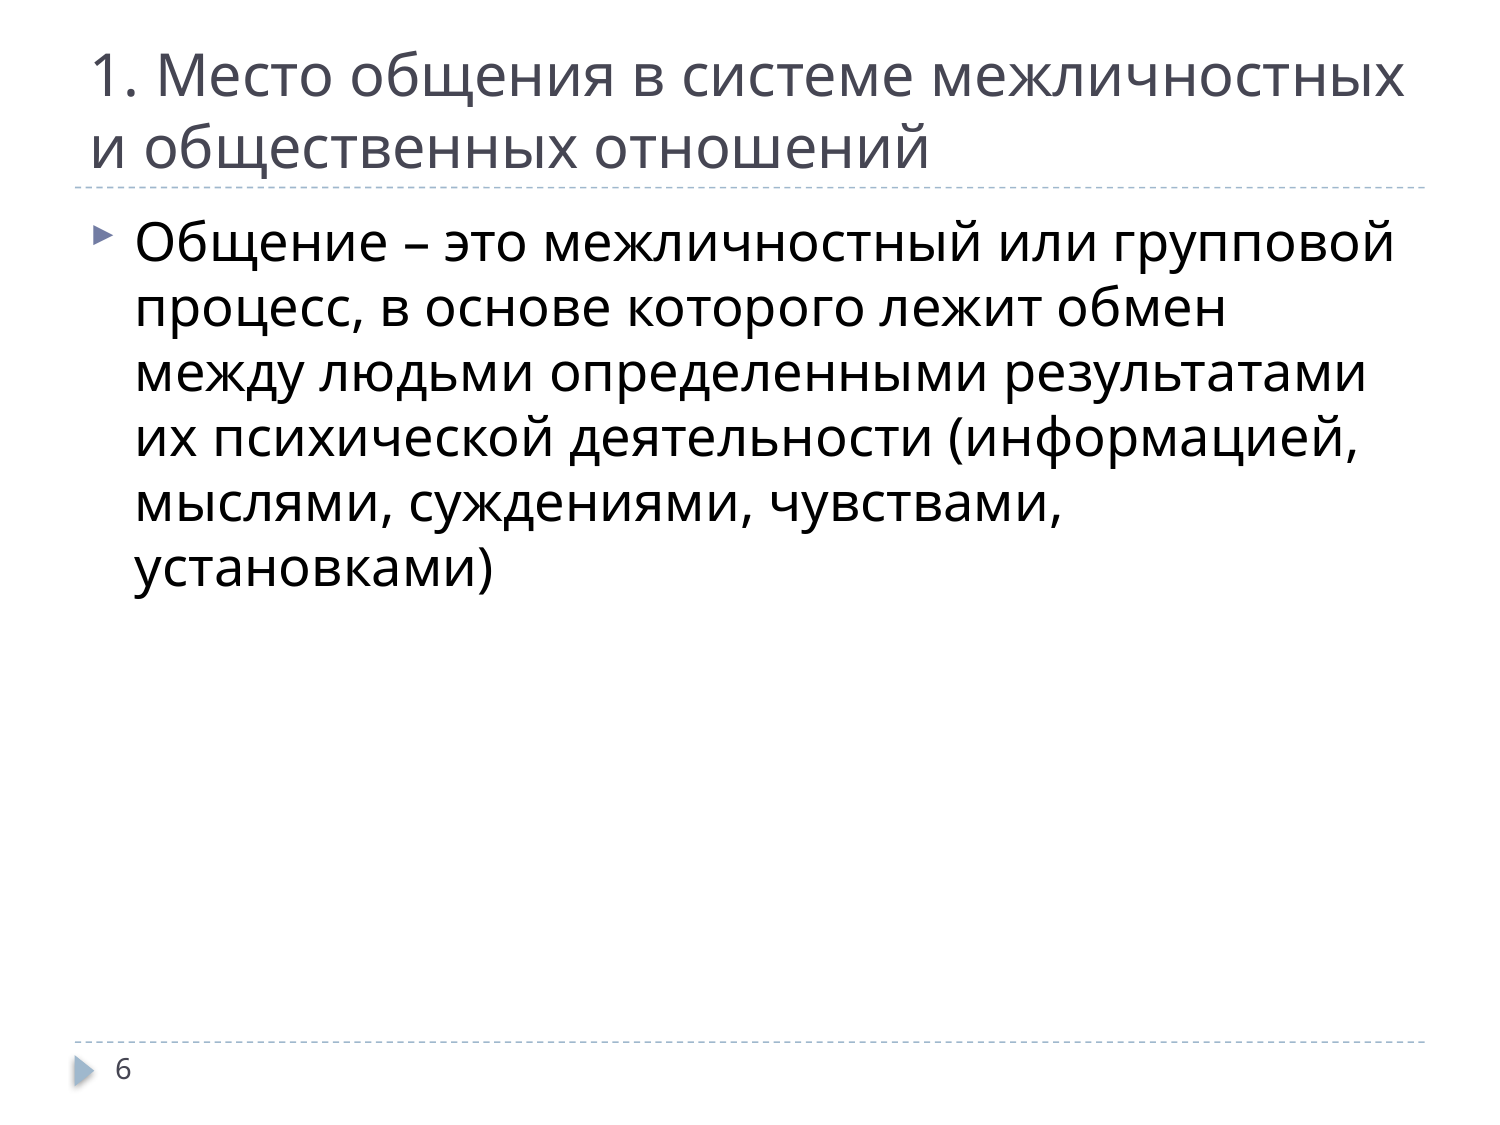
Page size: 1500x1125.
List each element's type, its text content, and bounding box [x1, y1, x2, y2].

list Общение – это межличностный или групповой процесс, в основе которого лежит обмен между людьми определенными результатами их психической деятельности (информацией, мыслями, суждениями, чувствами, установками) [75, 200, 1425, 1010]
slide_number 6 [100, 1042, 426, 1103]
title 1. Место общения в системе межличностных и общественных отношений [75, 24, 1425, 188]
